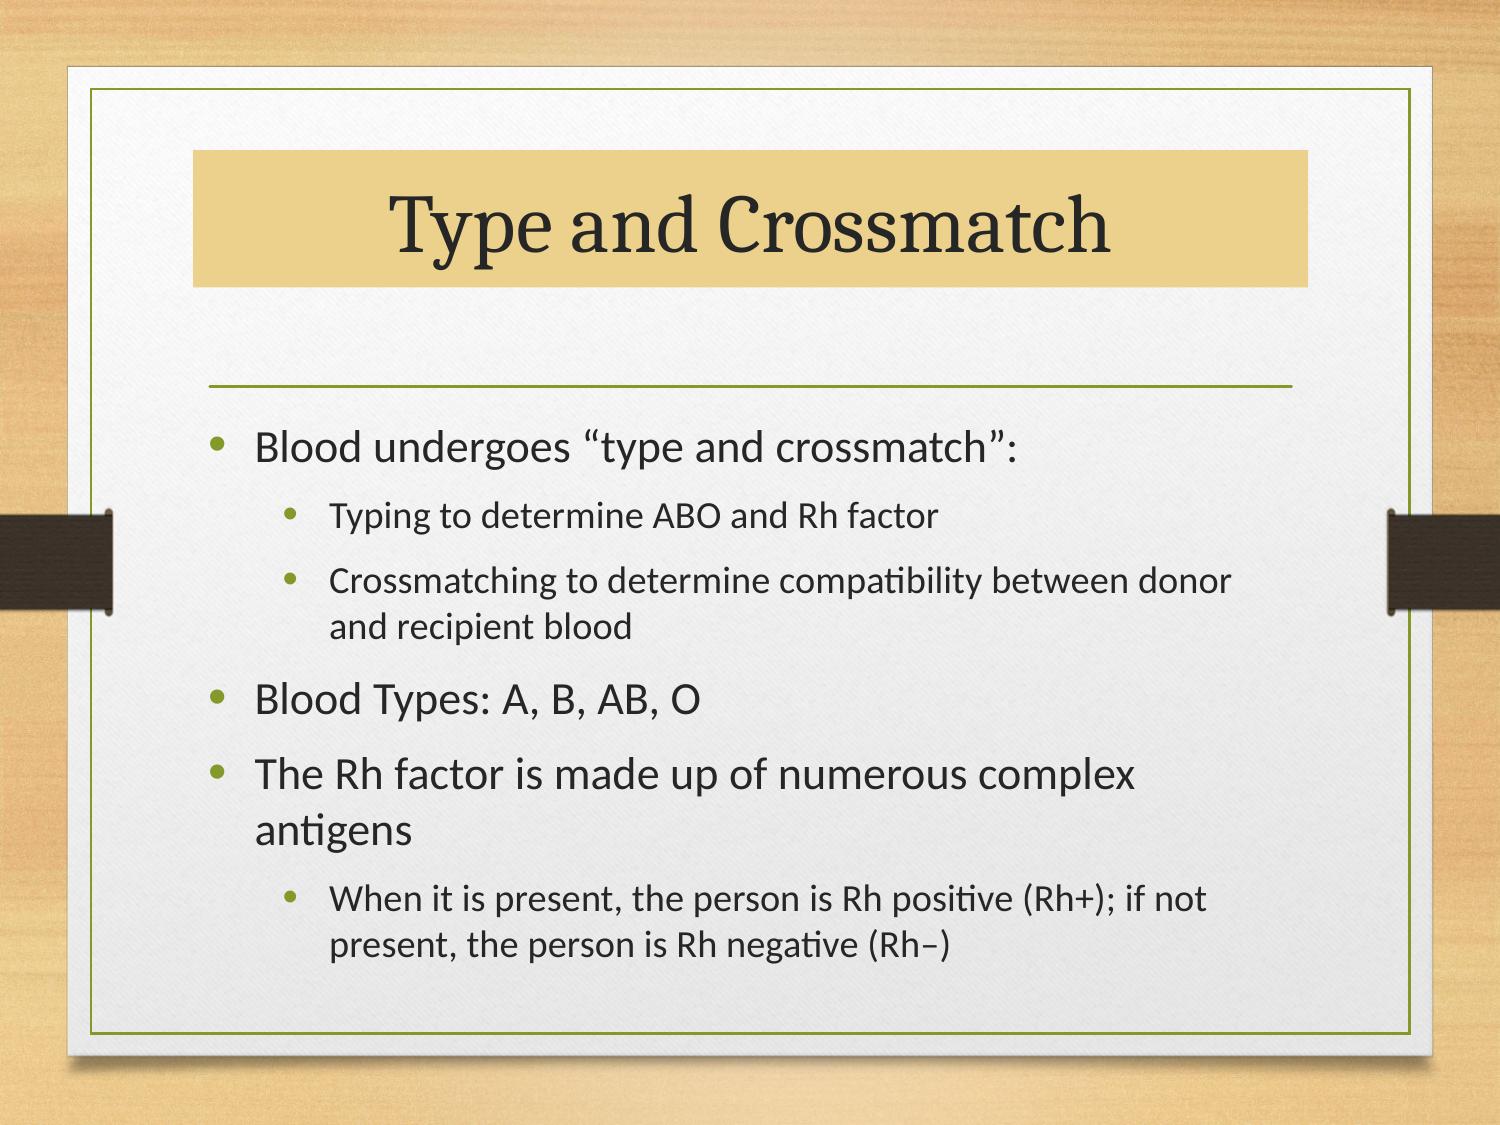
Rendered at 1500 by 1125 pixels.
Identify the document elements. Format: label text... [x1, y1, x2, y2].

list Blood undergoes “type and crossmatch”: Typing to determine ABO and Rh factor Crossmatching to determine compatibility between donor and recipient blood Blood Types: A, B, AB, O The Rh factor is made up of numerous complex antigens When it is present, the person is Rh positive (Rh+); if not present, the person is Rh negative (Rh–) [193, 408, 1309, 974]
picture [0, 0, 1500, 1125]
title Type and Crossmatch [193, 150, 1309, 288]
